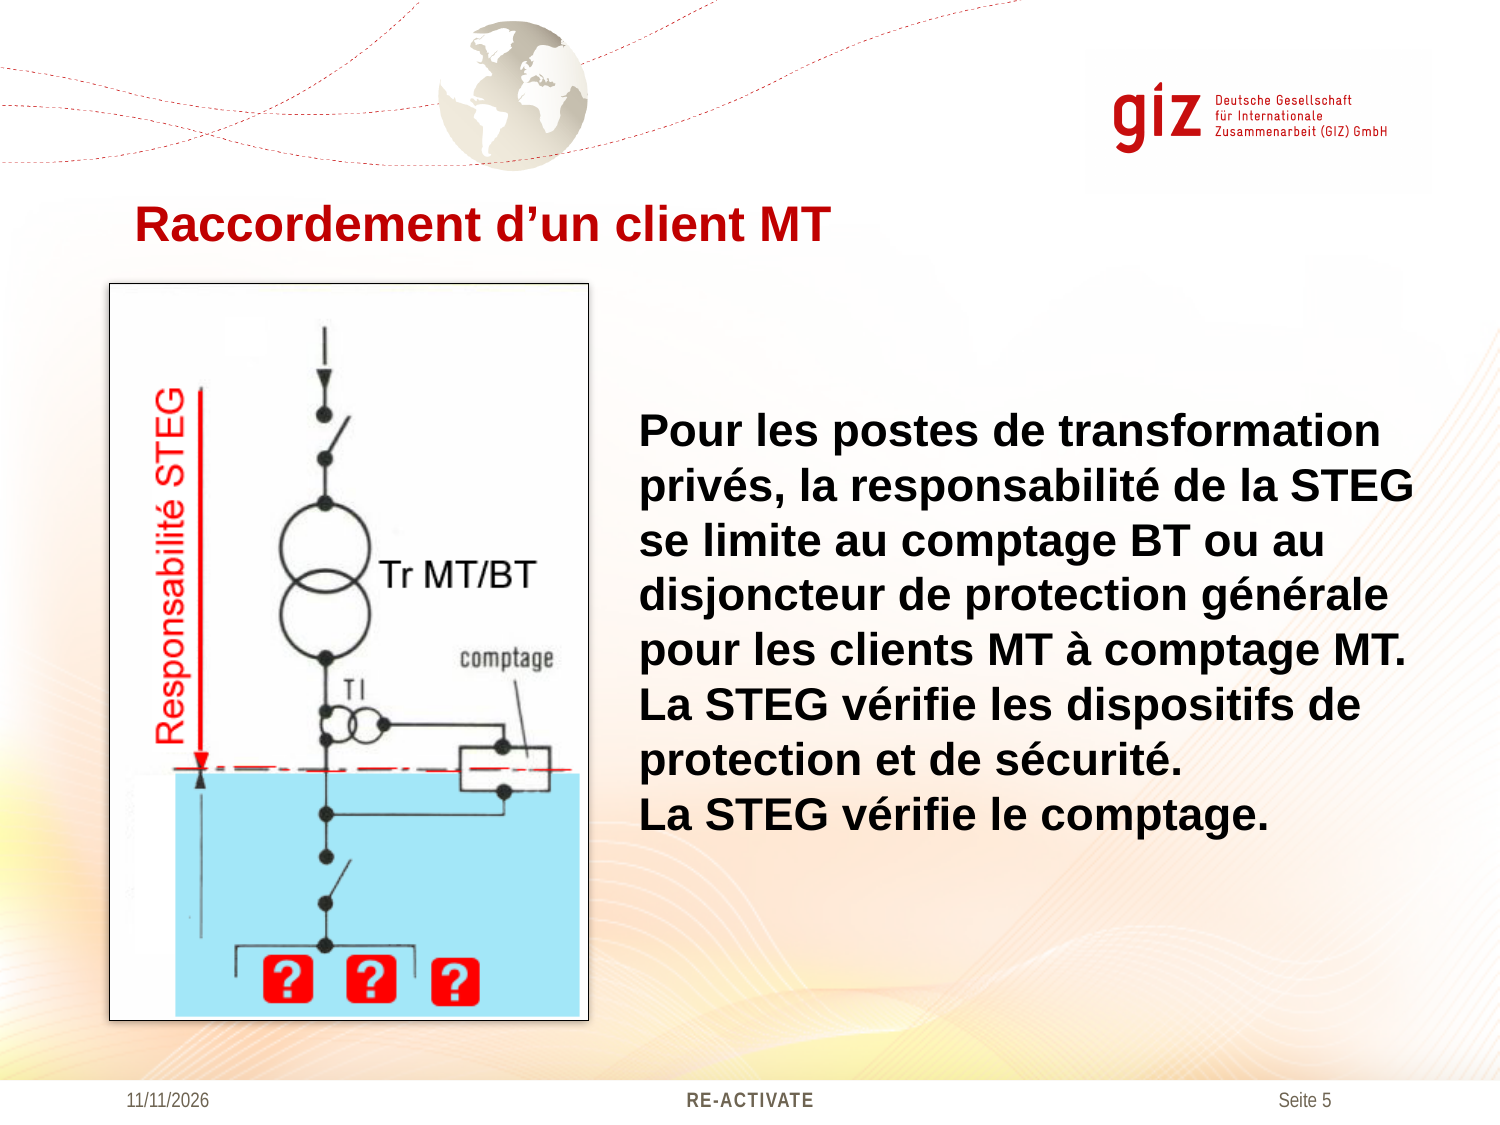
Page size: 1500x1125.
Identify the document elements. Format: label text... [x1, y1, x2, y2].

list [109, 282, 589, 1021]
text_box Pour les postes de transformation privés, la responsabilité de la STEG se limite au comptage BT ou au disjoncteur de protection générale pour les clients MT à comptage MT. La STEG vérifie les dispositifs de protection et de sécurité. La STEG vérifie le comptage. [623, 392, 1446, 848]
picture [0, 0, 1500, 194]
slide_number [111, 1079, 325, 1121]
picture [0, 959, 1500, 1081]
text_box Raccordement d’un client MT [119, 183, 1395, 286]
footer RE-ACTIVATE [469, 1079, 1031, 1121]
